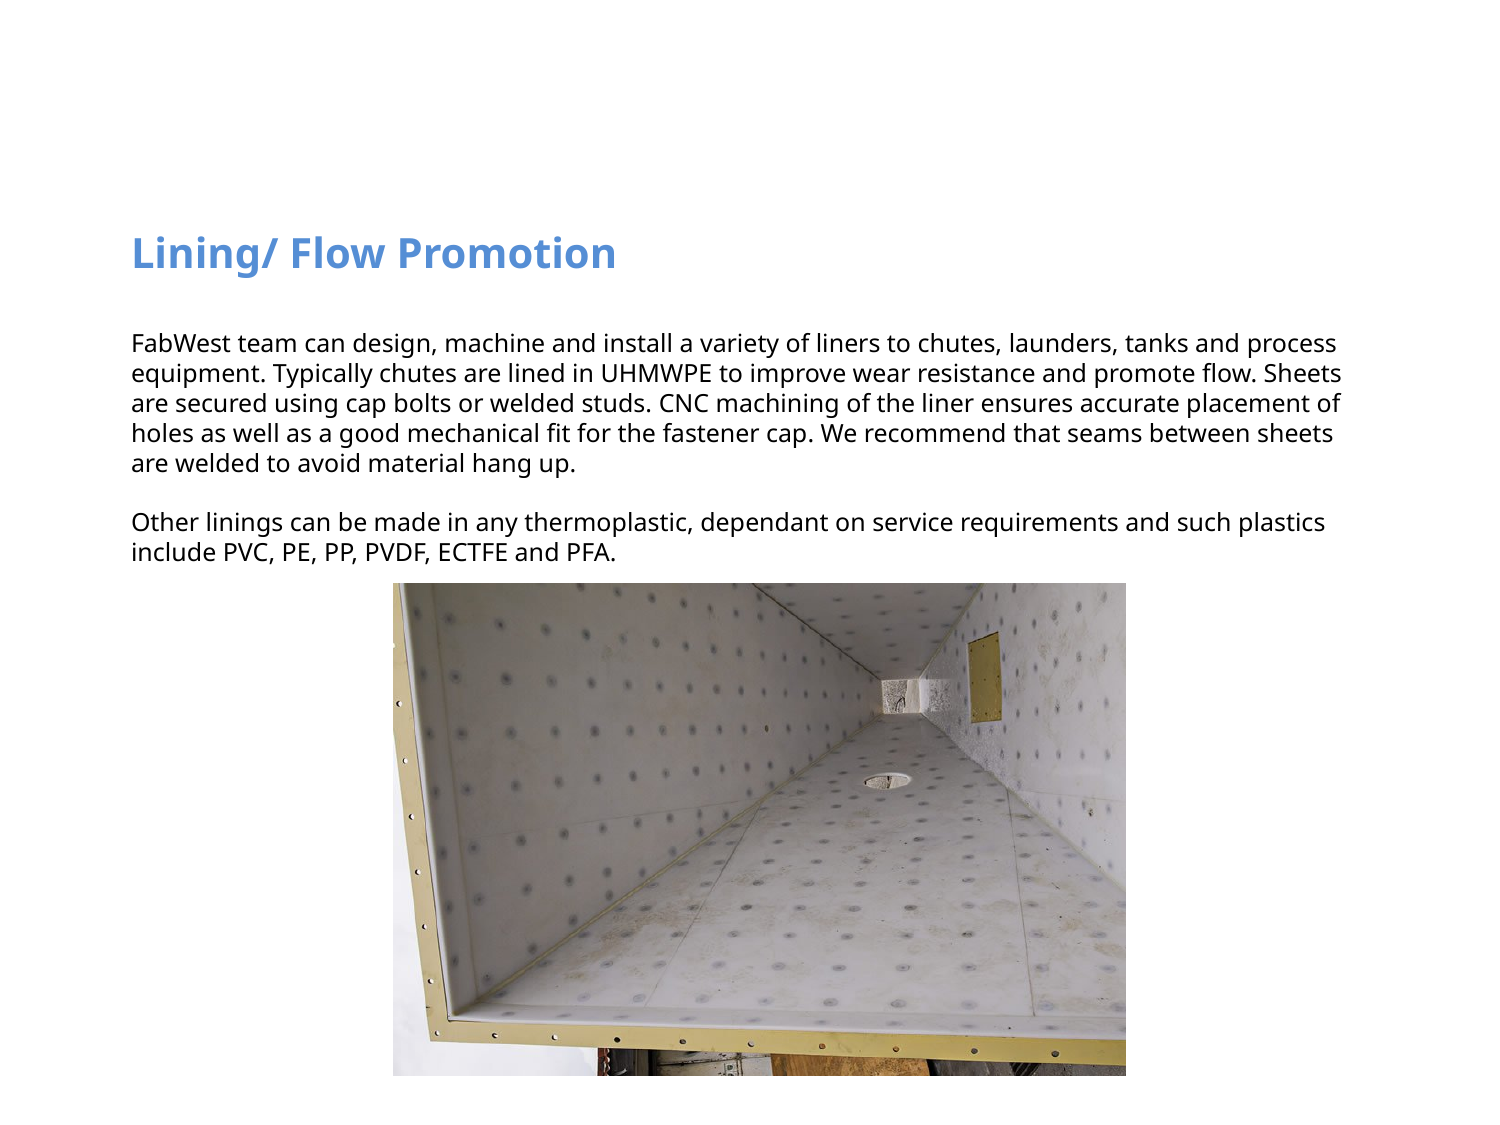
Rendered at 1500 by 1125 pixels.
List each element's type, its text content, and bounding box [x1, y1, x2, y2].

picture [393, 583, 1127, 1076]
text_box Lining/ Flow Promotion FabWest team can design, machine and install a variety of liners to chutes, launders, tanks and process equipment. Typically chutes are lined in UHMWPE to improve wear resistance and promote flow. Sheets are secured using cap bolts or welded studs. CNC machining of the liner ensures accurate placement of holes as well as a good mechanical fit for the fastener cap. We recommend that seams between sheets are welded to avoid material hang up. Other linings can be made in any thermoplastic, dependant on service requirements and such plastics include PVC, PE, PP, PVDF, ECTFE and PFA. [116, 219, 1369, 575]
